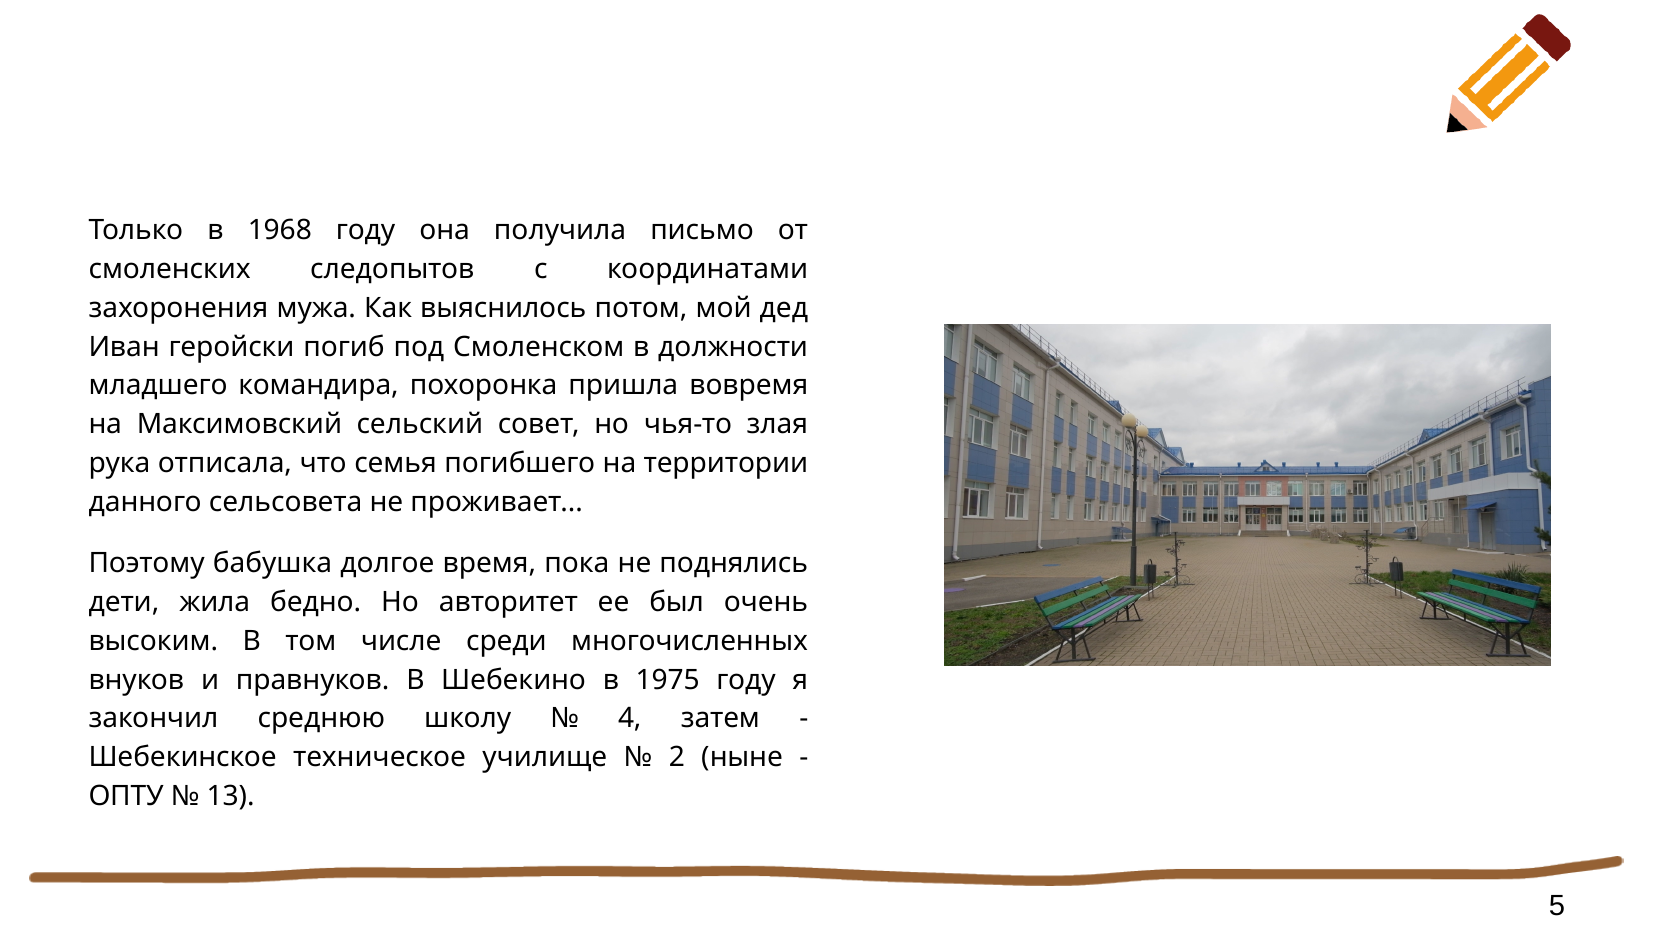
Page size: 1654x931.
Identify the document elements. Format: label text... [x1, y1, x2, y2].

list Только в 1968 году она получила письмо от смоленских следопытов с координатами захоронения мужа. Как выяснилось потом, мой дед Иван геройски погиб под Смоленском в должности младшего командира, похоронка пришла вовремя на Максимовский сельский совет, но чья-то злая рука отписала, что семья погибшего на территории данного сельсовета не проживает... Поэтому бабушка долгое время, пока не поднялись дети, жила бедно. Но авторитет ее был очень высоким. В том числе среди многочисленных внуков и правнуков. В Шебекино в 1975 году я закончил среднюю школу № 4, затем - Шебекинское техническое училище № 2 (ныне - ОПТУ № 13). [88, 206, 809, 857]
picture [1446, 14, 1571, 133]
slide_number 5 [1181, 885, 1565, 931]
picture [29, 856, 1624, 886]
picture [944, 324, 1551, 666]
